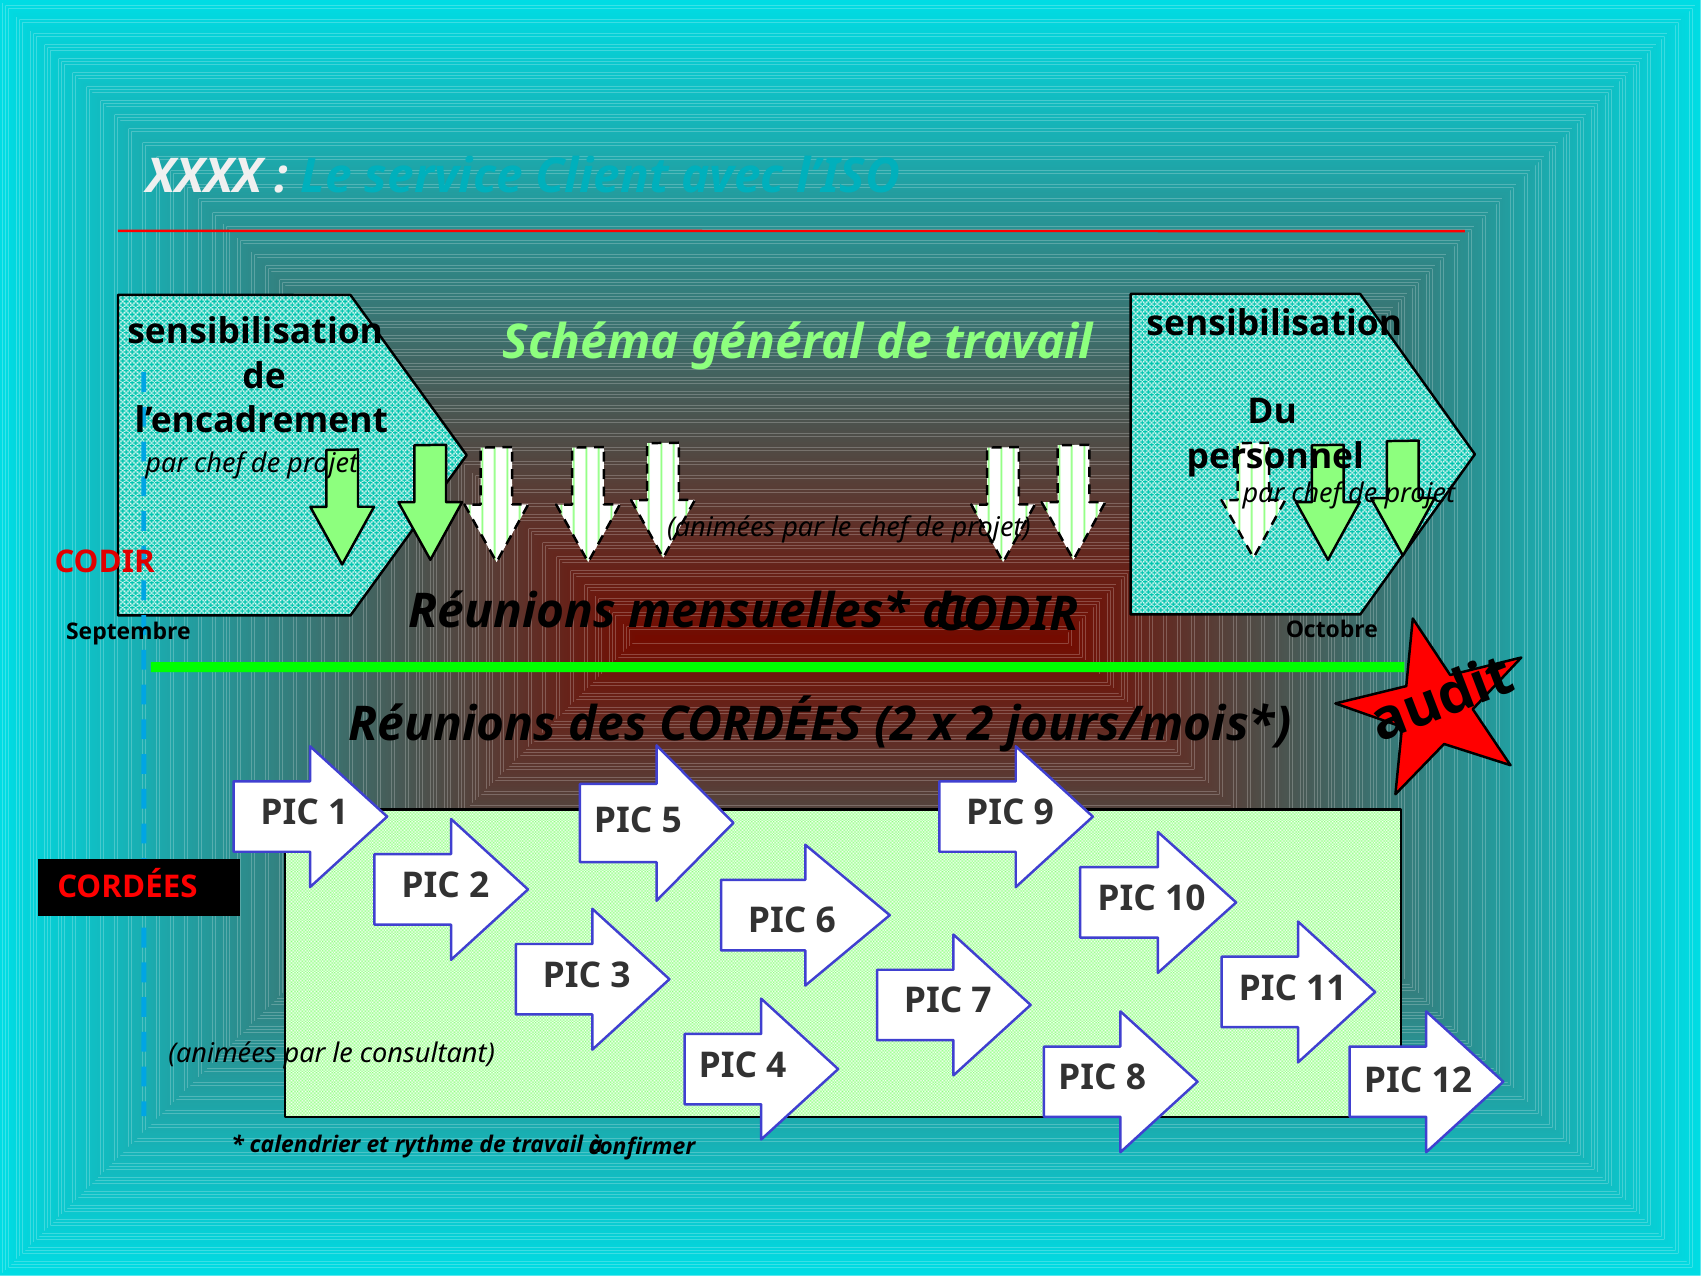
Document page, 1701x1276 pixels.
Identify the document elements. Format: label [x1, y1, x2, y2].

text_box [38, 145, 1531, 1171]
